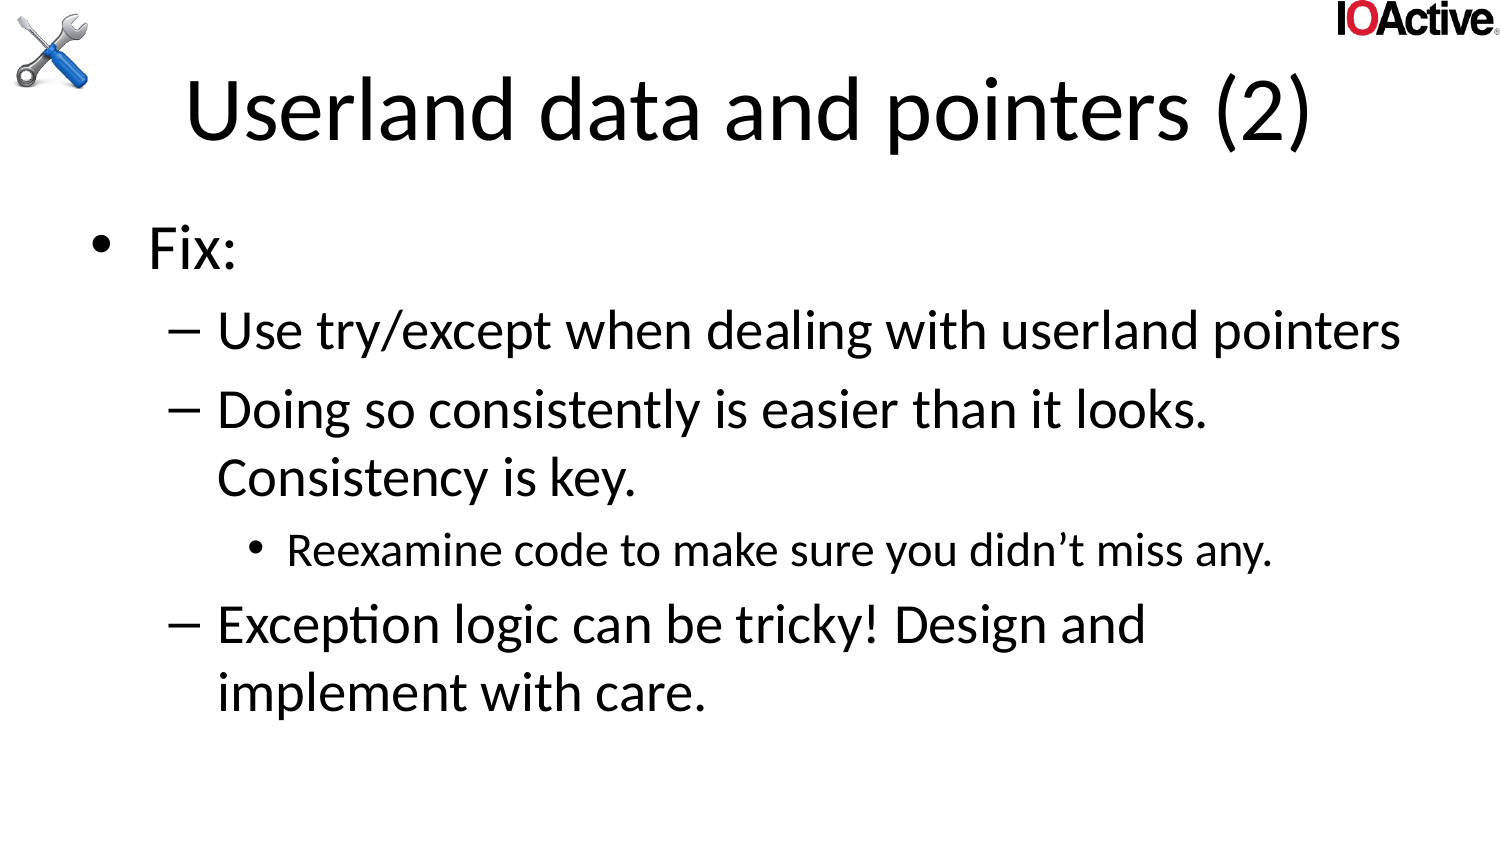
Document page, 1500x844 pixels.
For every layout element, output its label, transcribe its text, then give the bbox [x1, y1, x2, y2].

picture [1337, 0, 1500, 36]
list Fix: Use try/except when dealing with userland pointers Doing so consistently is easier than it looks. Consistency is key. Reexamine code to make sure you didn’t miss any. Exception logic can be tricky! Design and implement with care. [75, 196, 1425, 754]
title Userland data and pointers (2) [75, 33, 1425, 175]
picture [0, 0, 101, 101]
